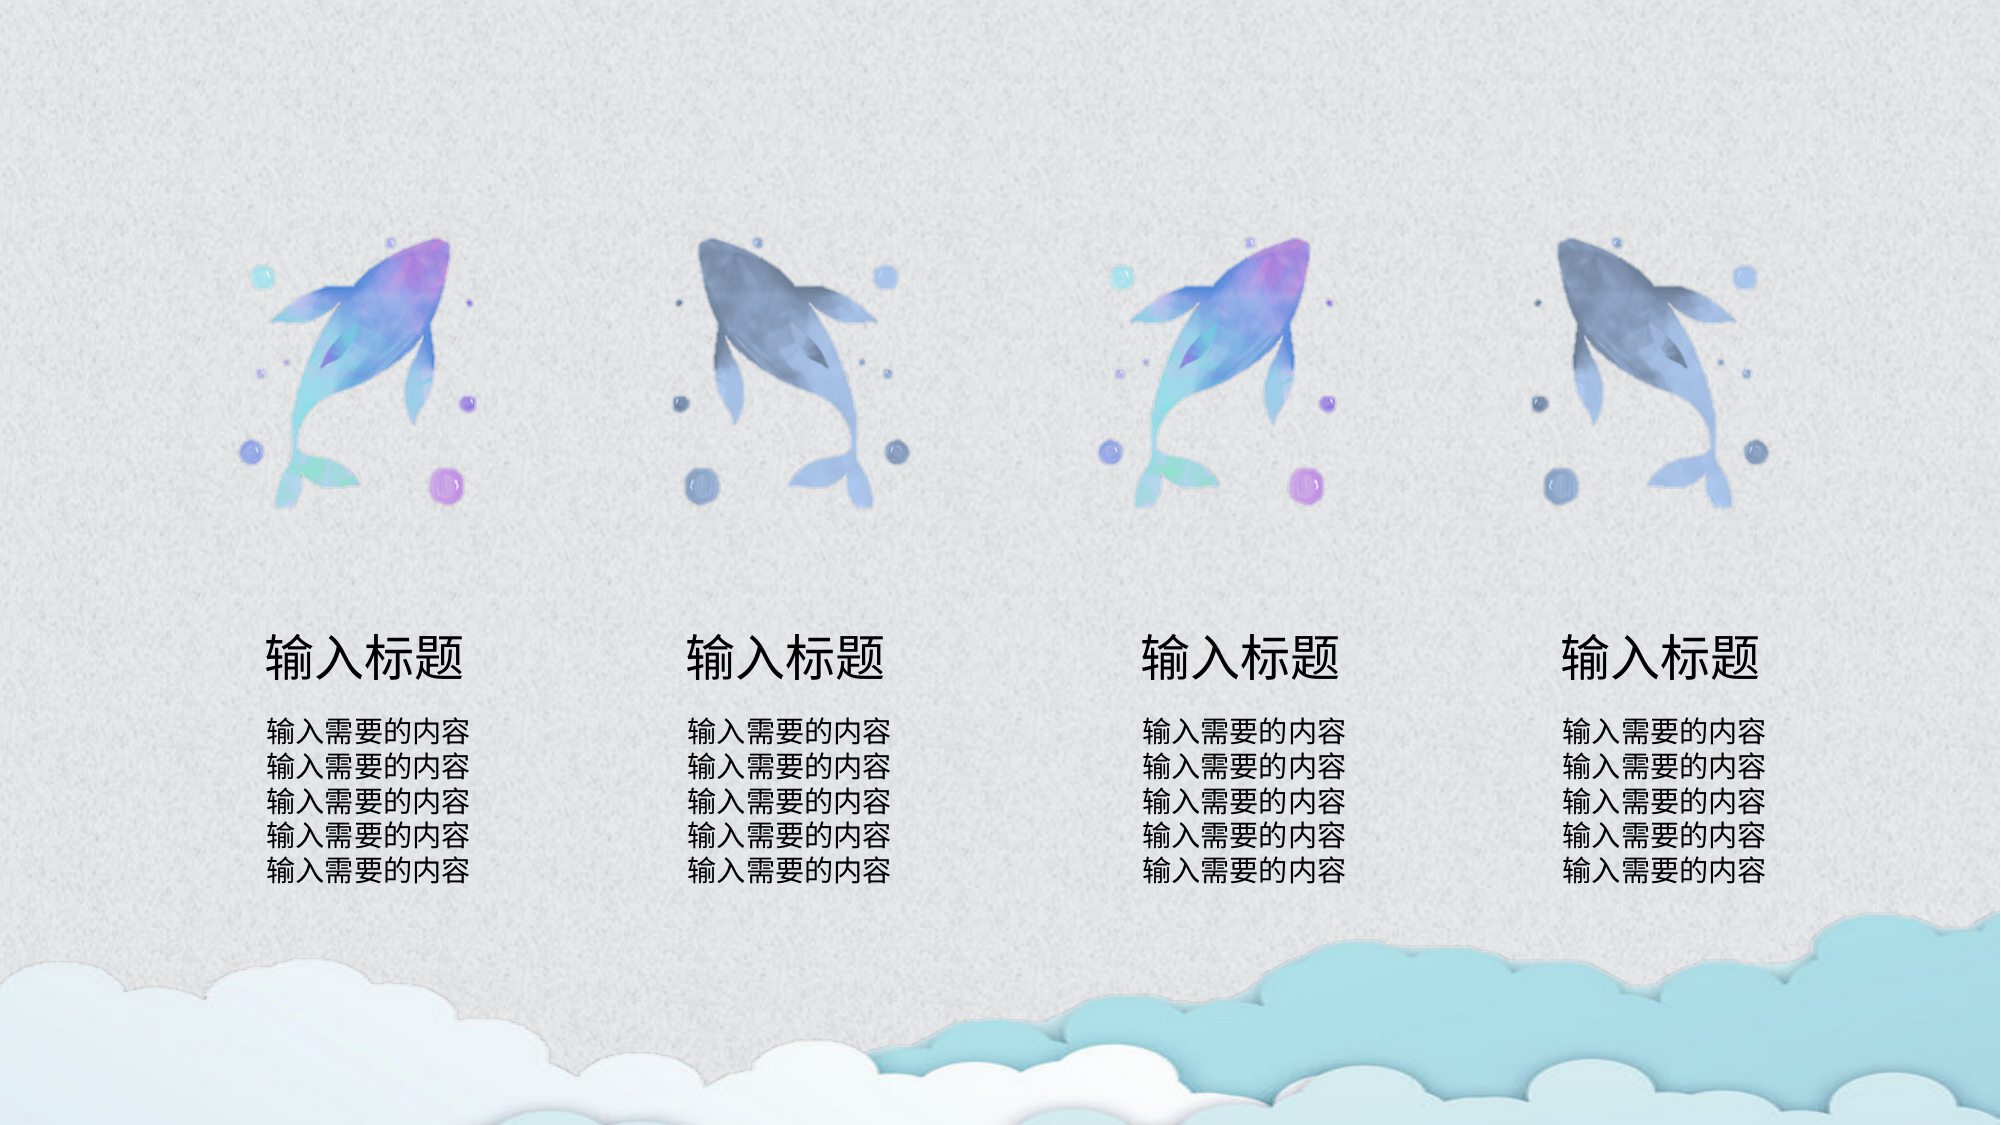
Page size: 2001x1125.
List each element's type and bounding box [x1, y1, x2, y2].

text_box [250, 619, 584, 898]
picture [1497, 213, 1800, 531]
text_box [1125, 619, 1460, 898]
picture [1067, 213, 1371, 531]
text_box [1546, 619, 1880, 898]
picture [208, 213, 511, 531]
text_box [671, 619, 1005, 898]
picture [638, 213, 941, 531]
picture [0, 0, 2001, 1125]
